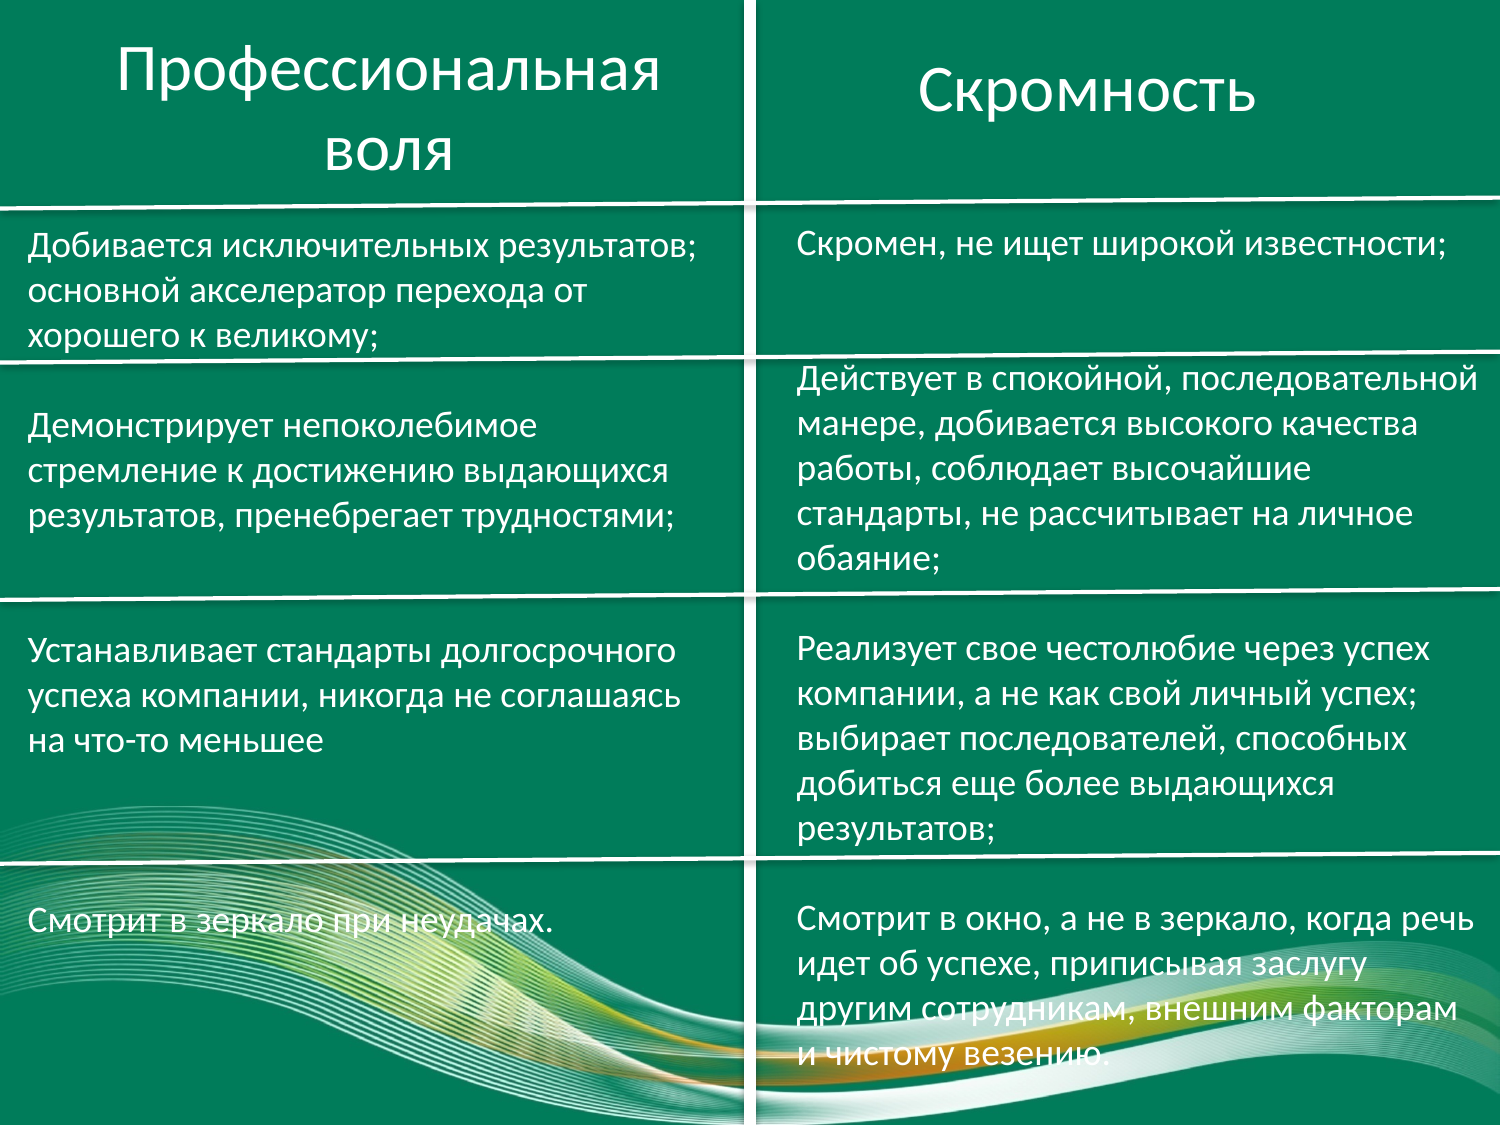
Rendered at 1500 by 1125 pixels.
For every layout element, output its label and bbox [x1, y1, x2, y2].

picture [0, 363, 749, 588]
text_box [0, 852, 1500, 864]
picture [0, 0, 749, 197]
picture [0, 864, 749, 1125]
text_box [0, 351, 1500, 363]
text_box [0, 197, 1500, 209]
picture [751, 363, 1500, 588]
picture [751, 864, 1500, 1125]
picture [751, 209, 1500, 351]
picture [0, 601, 749, 852]
picture [0, 209, 749, 351]
picture [751, 601, 1500, 852]
text_box [0, 588, 1500, 601]
picture [751, 0, 1500, 197]
